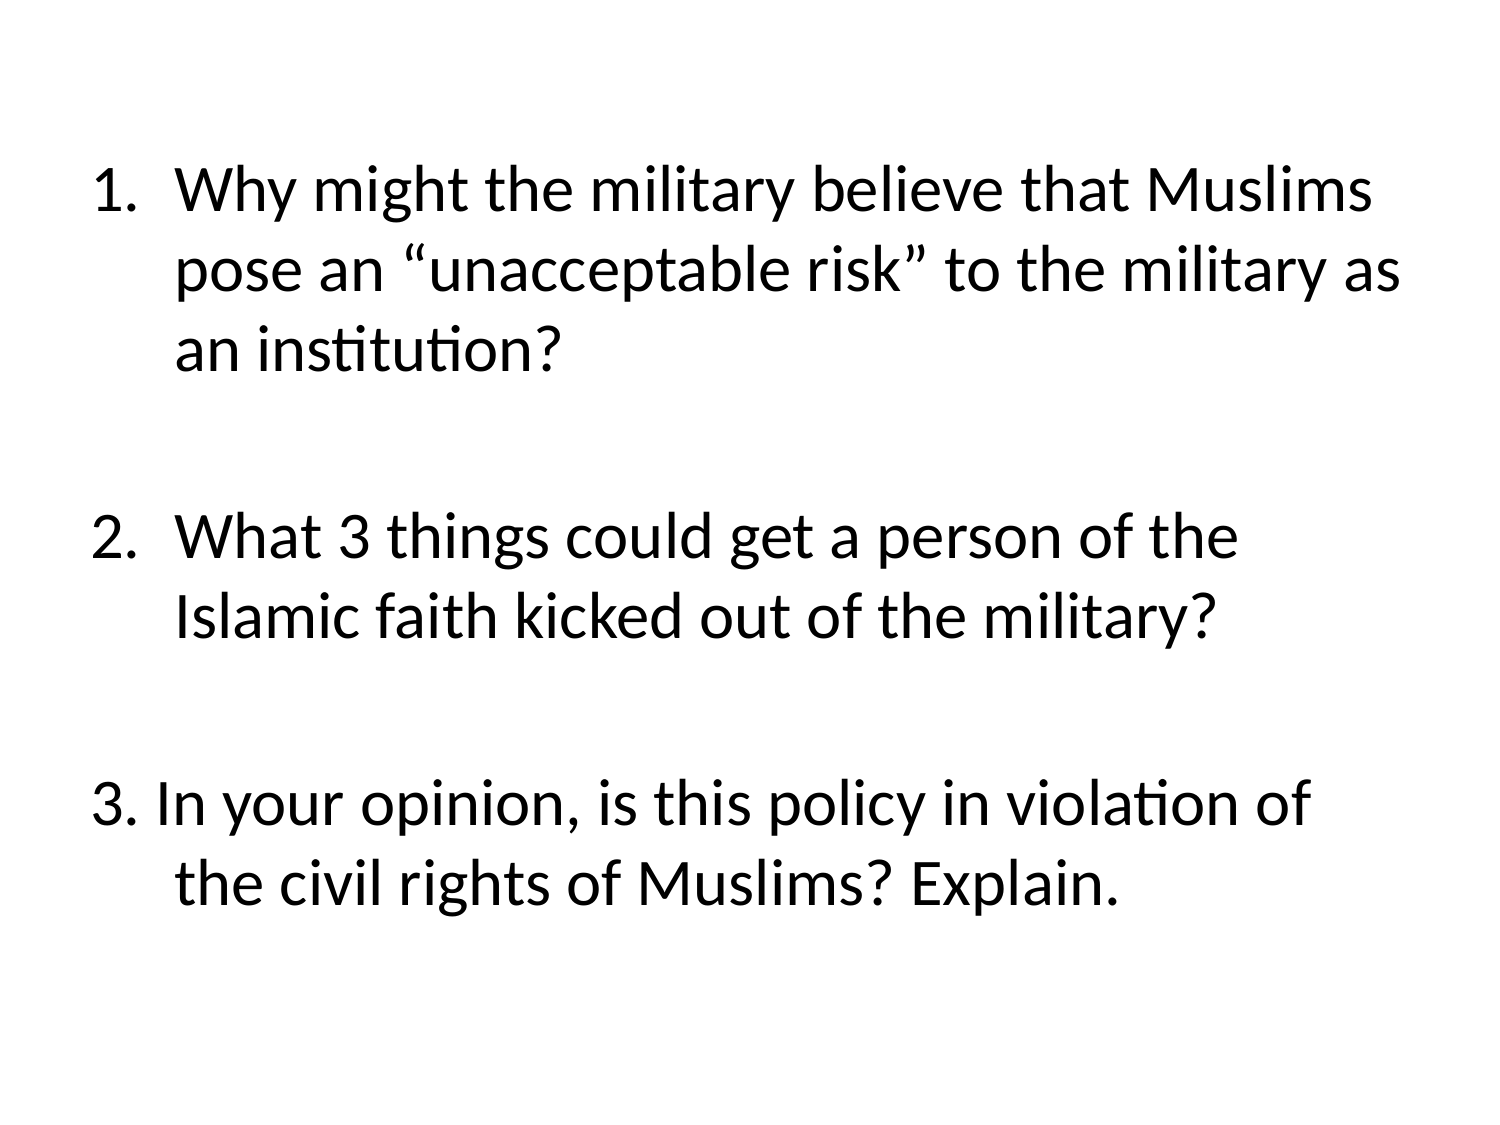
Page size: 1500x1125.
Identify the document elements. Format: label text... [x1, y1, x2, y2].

list Why might the military believe that Muslims pose an “unacceptable risk” to the military as an institution? What 3 things could get a person of the Islamic faith kicked out of the military? 3. In your opinion, is this policy in violation of the civil rights of Muslims? Explain. [75, 137, 1425, 1005]
